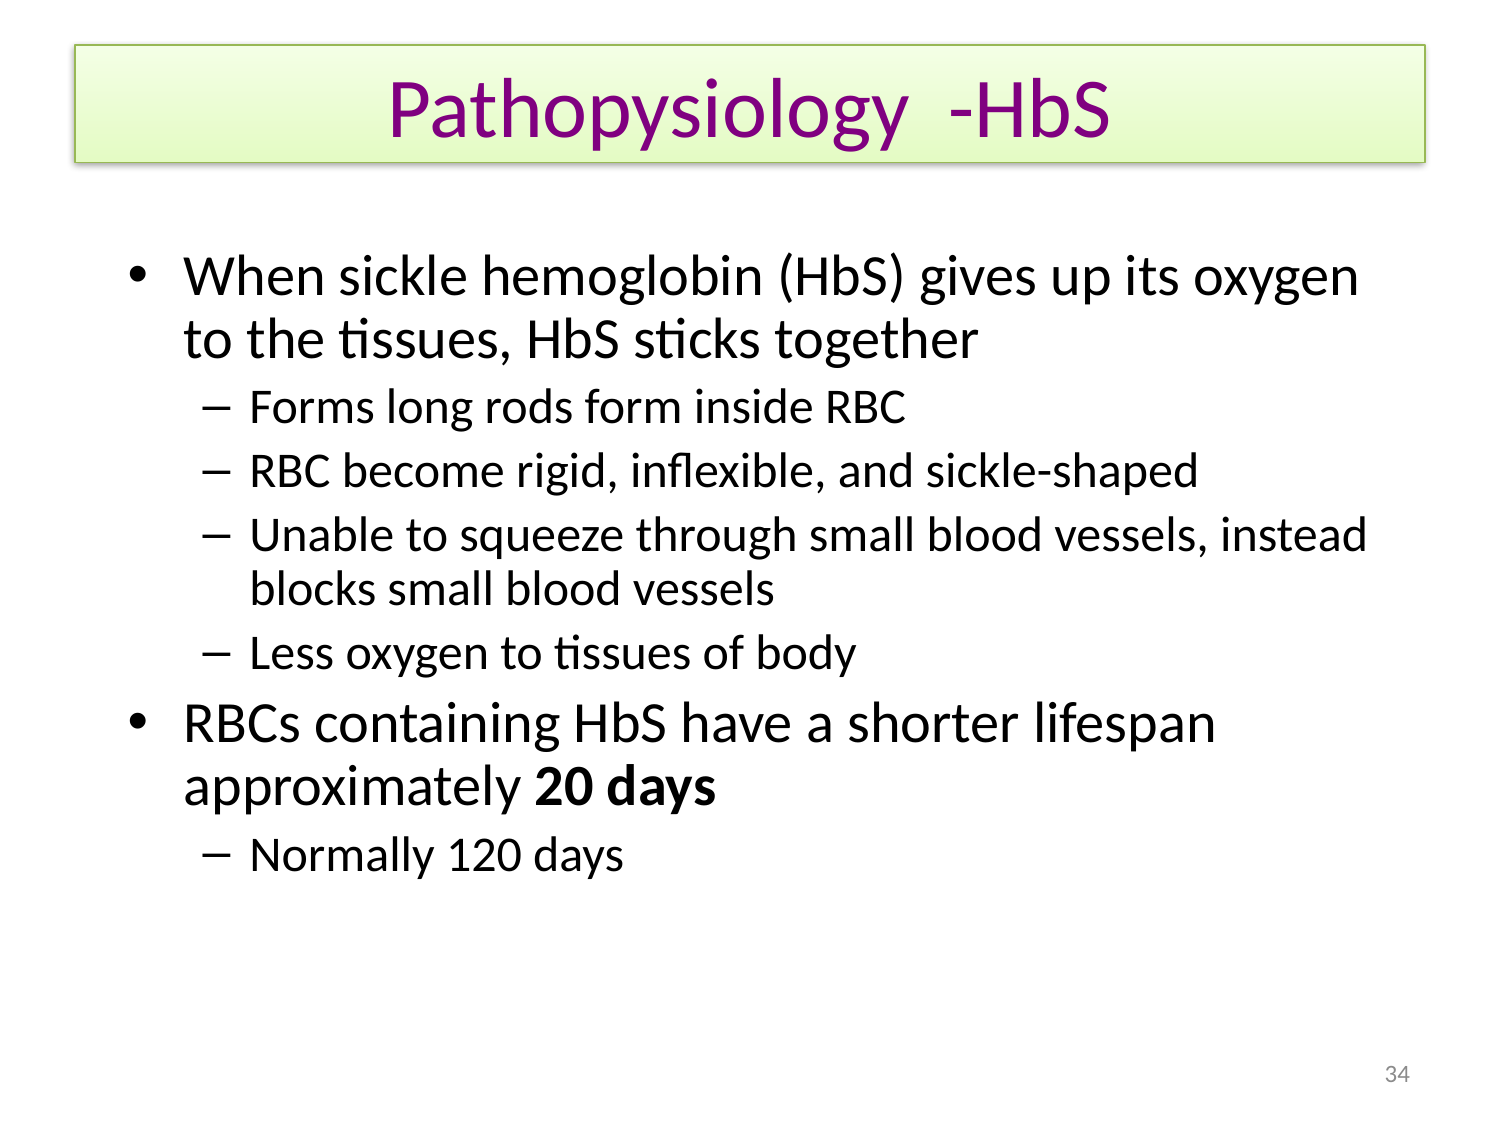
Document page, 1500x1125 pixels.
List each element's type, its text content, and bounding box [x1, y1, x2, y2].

slide_number 34 [1074, 1042, 1425, 1103]
list When sickle hemoglobin (HbS) gives up its oxygen to the tissues, HbS sticks together Forms long rods form inside RBC RBC become rigid, inflexible, and sickle-shaped Unable to squeeze through small blood vessels, instead blocks small blood vessels Less oxygen to tissues of body RBCs containing HbS have a shorter lifespan approximately 20 days Normally 120 days [112, 237, 1388, 1013]
title Pathopysiology -HbS [74, 44, 1426, 163]
